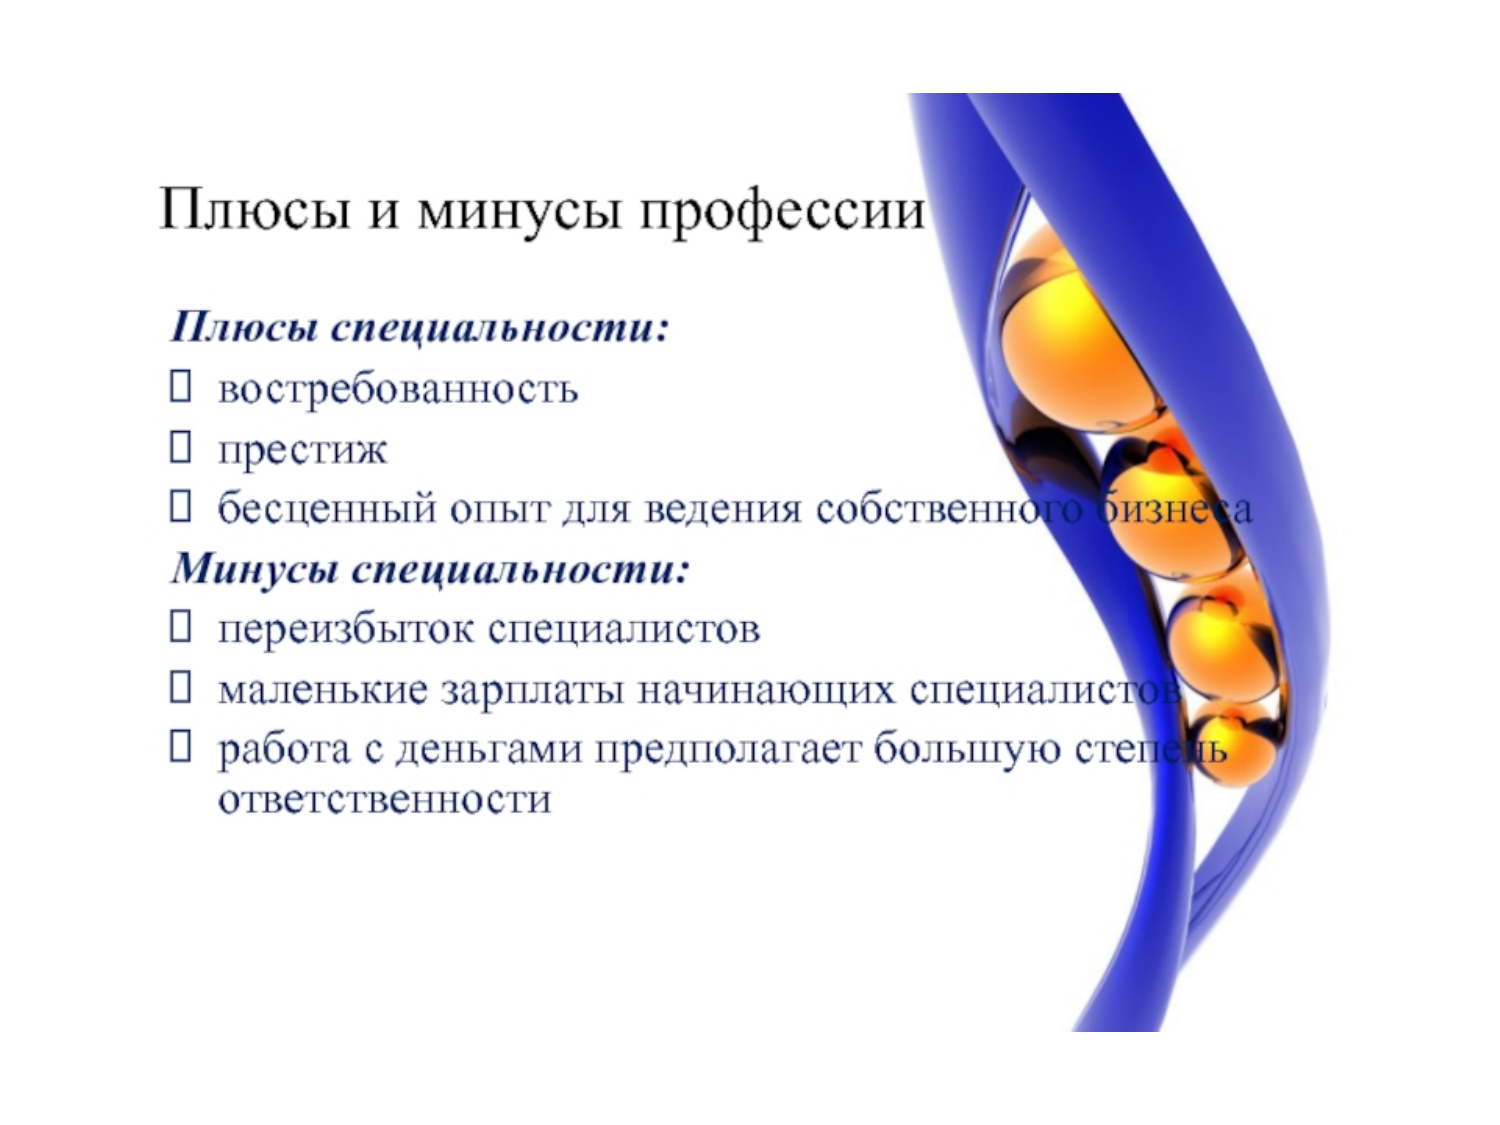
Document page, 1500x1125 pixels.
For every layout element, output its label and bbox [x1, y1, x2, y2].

picture [124, 93, 1376, 1032]
